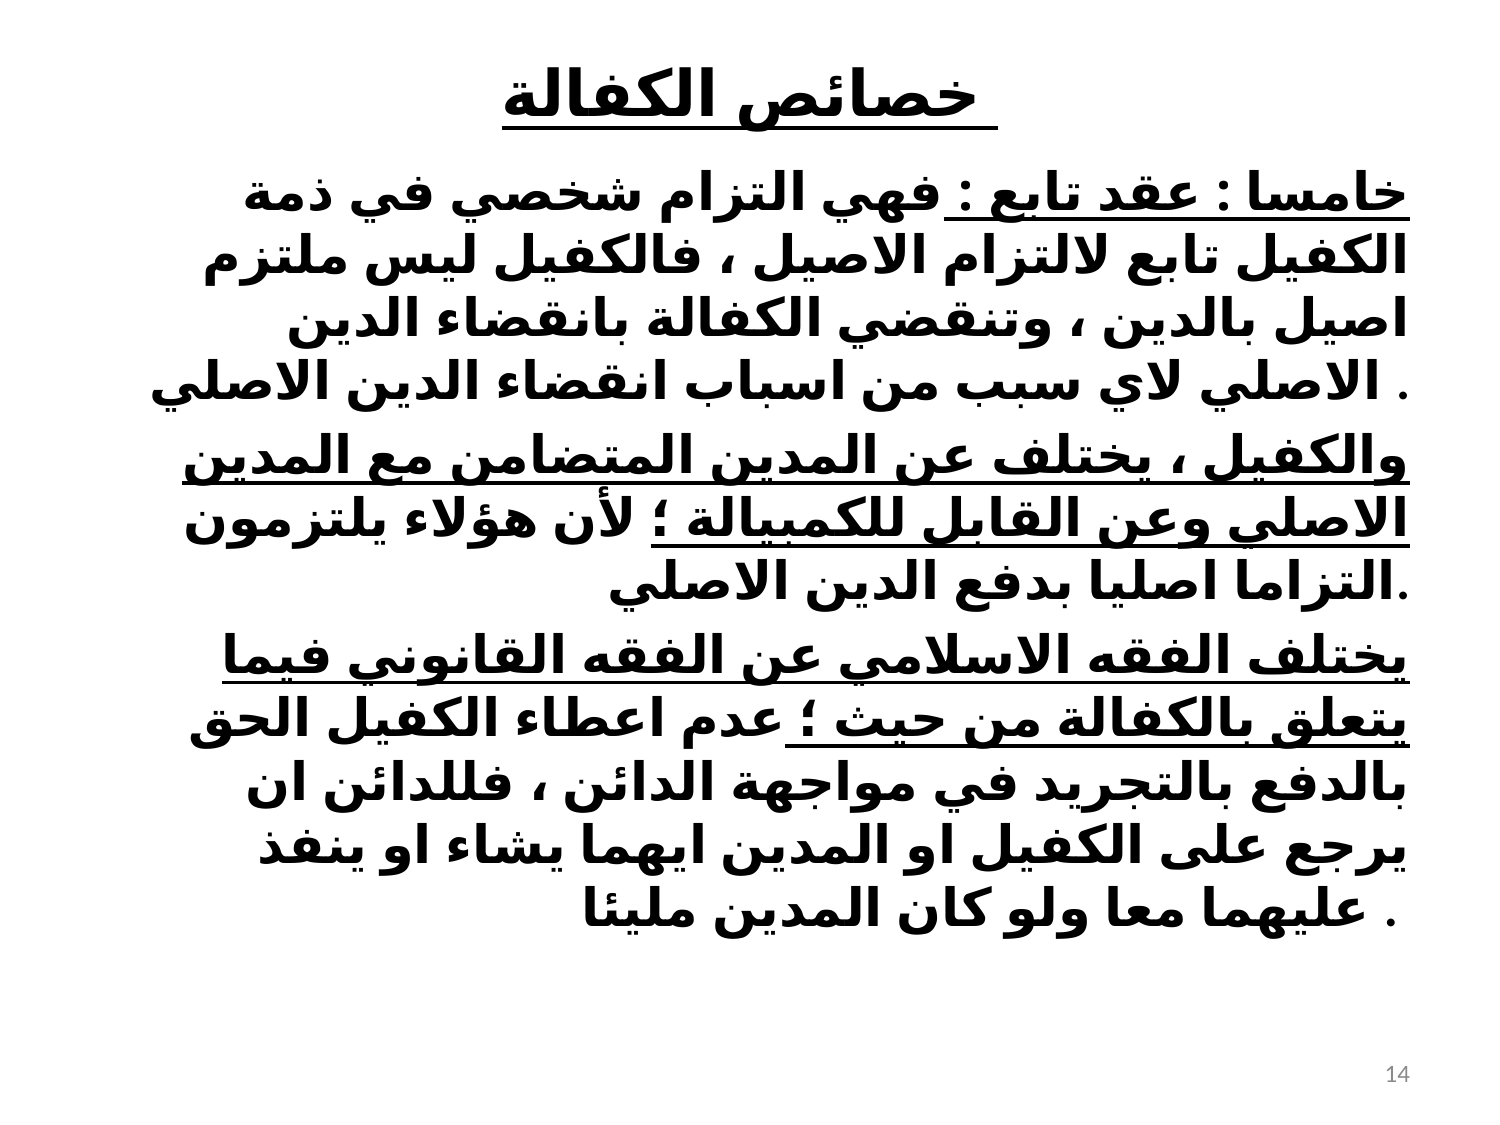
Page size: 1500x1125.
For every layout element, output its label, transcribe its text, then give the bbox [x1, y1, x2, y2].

slide_number 14 [1074, 1042, 1425, 1103]
list خامسا : عقد تابع : فهي التزام شخصي في ذمة الكفيل تابع لالتزام الاصيل ، فالكفيل ليس ملتزم اصيل بالدين ، وتنقضي الكفالة بانقضاء الدين الاصلي لاي سبب من اسباب انقضاء الدين الاصلي . والكفيل ، يختلف عن المدين المتضامن مع المدين الاصلي وعن القابل للكمبيالة ؛ لأن هؤلاء يلتزمون التزاما اصليا بدفع الدين الاصلي. يختلف الفقه الاسلامي عن الفقه القانوني فيما يتعلق بالكفالة من حيث ؛ عدم اعطاء الكفيل الحق بالدفع بالتجريد في مواجهة الدائن ، فللدائن ان يرجع على الكفيل او المدين ايهما يشاء او ينفذ عليهما معا ولو كان المدين مليئا . [75, 149, 1425, 1005]
title خصائص الكفالة [75, 45, 1425, 138]
